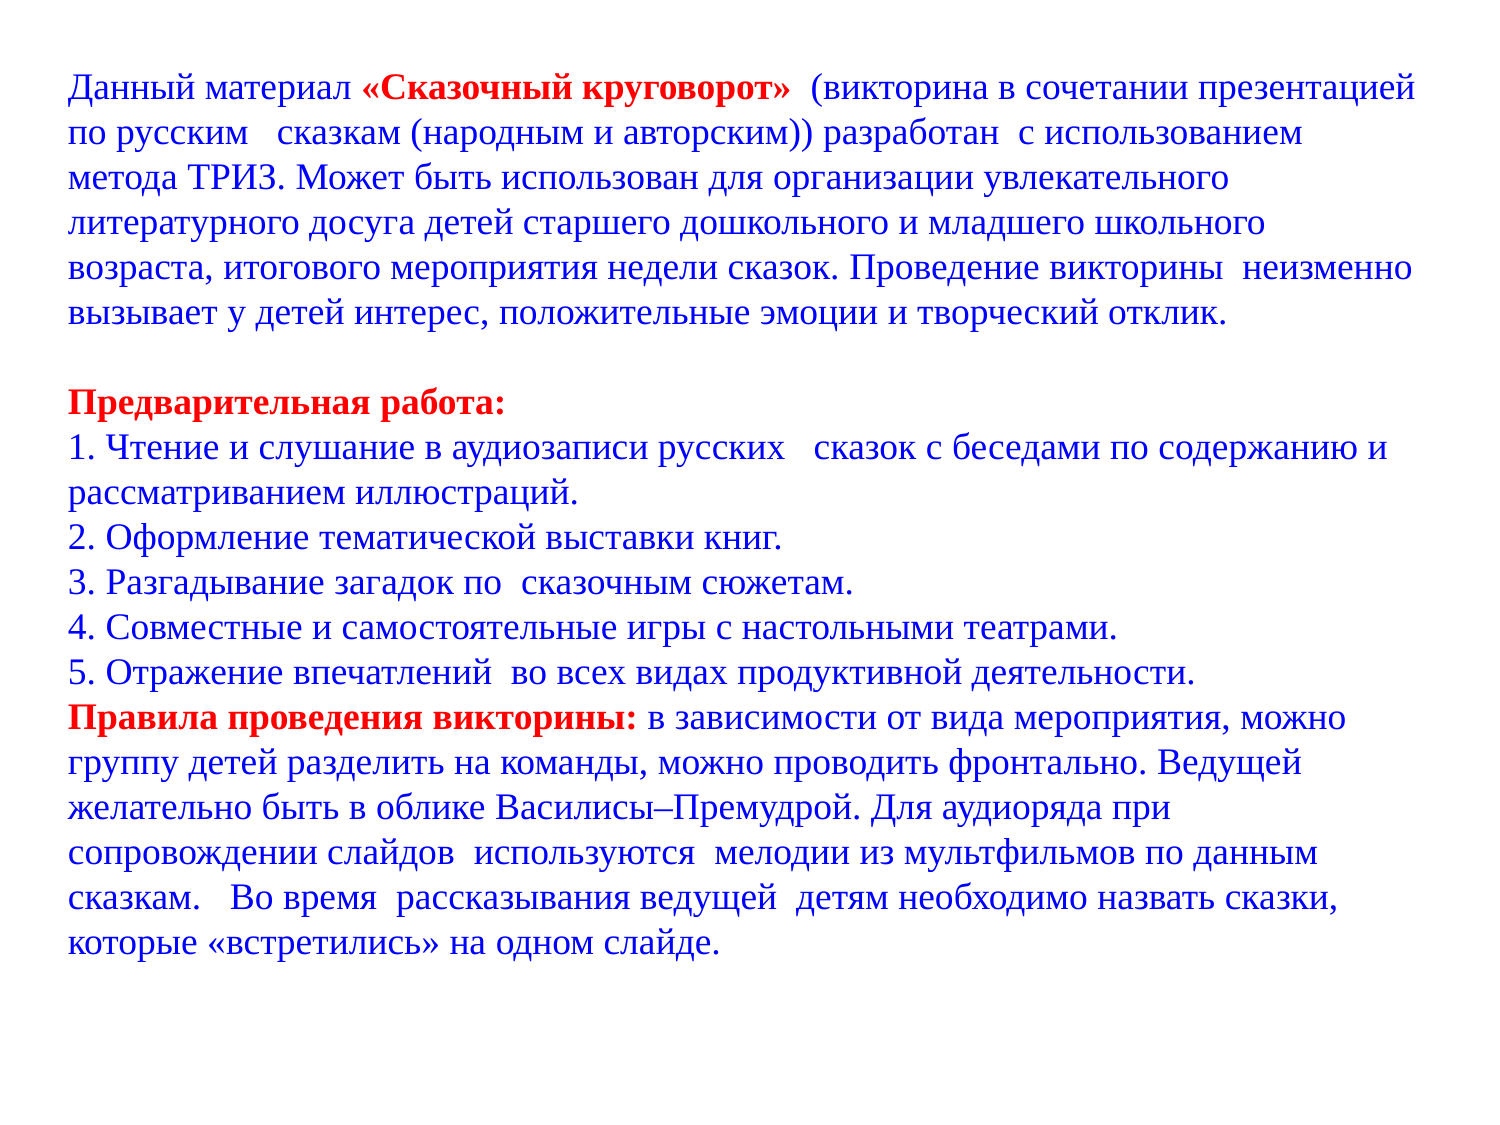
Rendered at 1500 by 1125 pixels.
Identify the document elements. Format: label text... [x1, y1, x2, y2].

text_box Данный материал «Сказочный круговорот» (викторина в сочетании презентацией по русским сказкам (народным и авторским)) разработан с использованием метода ТРИЗ. Может быть использован для организации увлекательного литературного досуга детей старшего дошкольного и младшего школьного возраста, итогового мероприятия недели сказок. Проведение викторины неизменно вызывает у детей интерес, положительные эмоции и творческий отклик. Предварительная работа: 1. Чтение и слушание в аудиозаписи русских сказок с беседами по содержанию и рассматриванием иллюстраций. 2. Оформление тематической выставки книг. 3. Разгадывание загадок по сказочным сюжетам. 4. Совместные и самостоятельные игры с настольными театрами. 5. Отражение впечатлений во всех видах продуктивной деятельности. Правила проведения викторины: в зависимости от вида мероприятия, можно группу детей разделить на команды, можно проводить фронтально. Ведущей желательно быть в облике Василисы–Премудрой. Для аудиоряда при сопровождении слайдов используются мелодии из мультфильмов по данным сказкам. Во время рассказывания ведущей детям необходимо назвать сказки, которые «встретились» на одном слайде. [53, 55, 1436, 1015]
